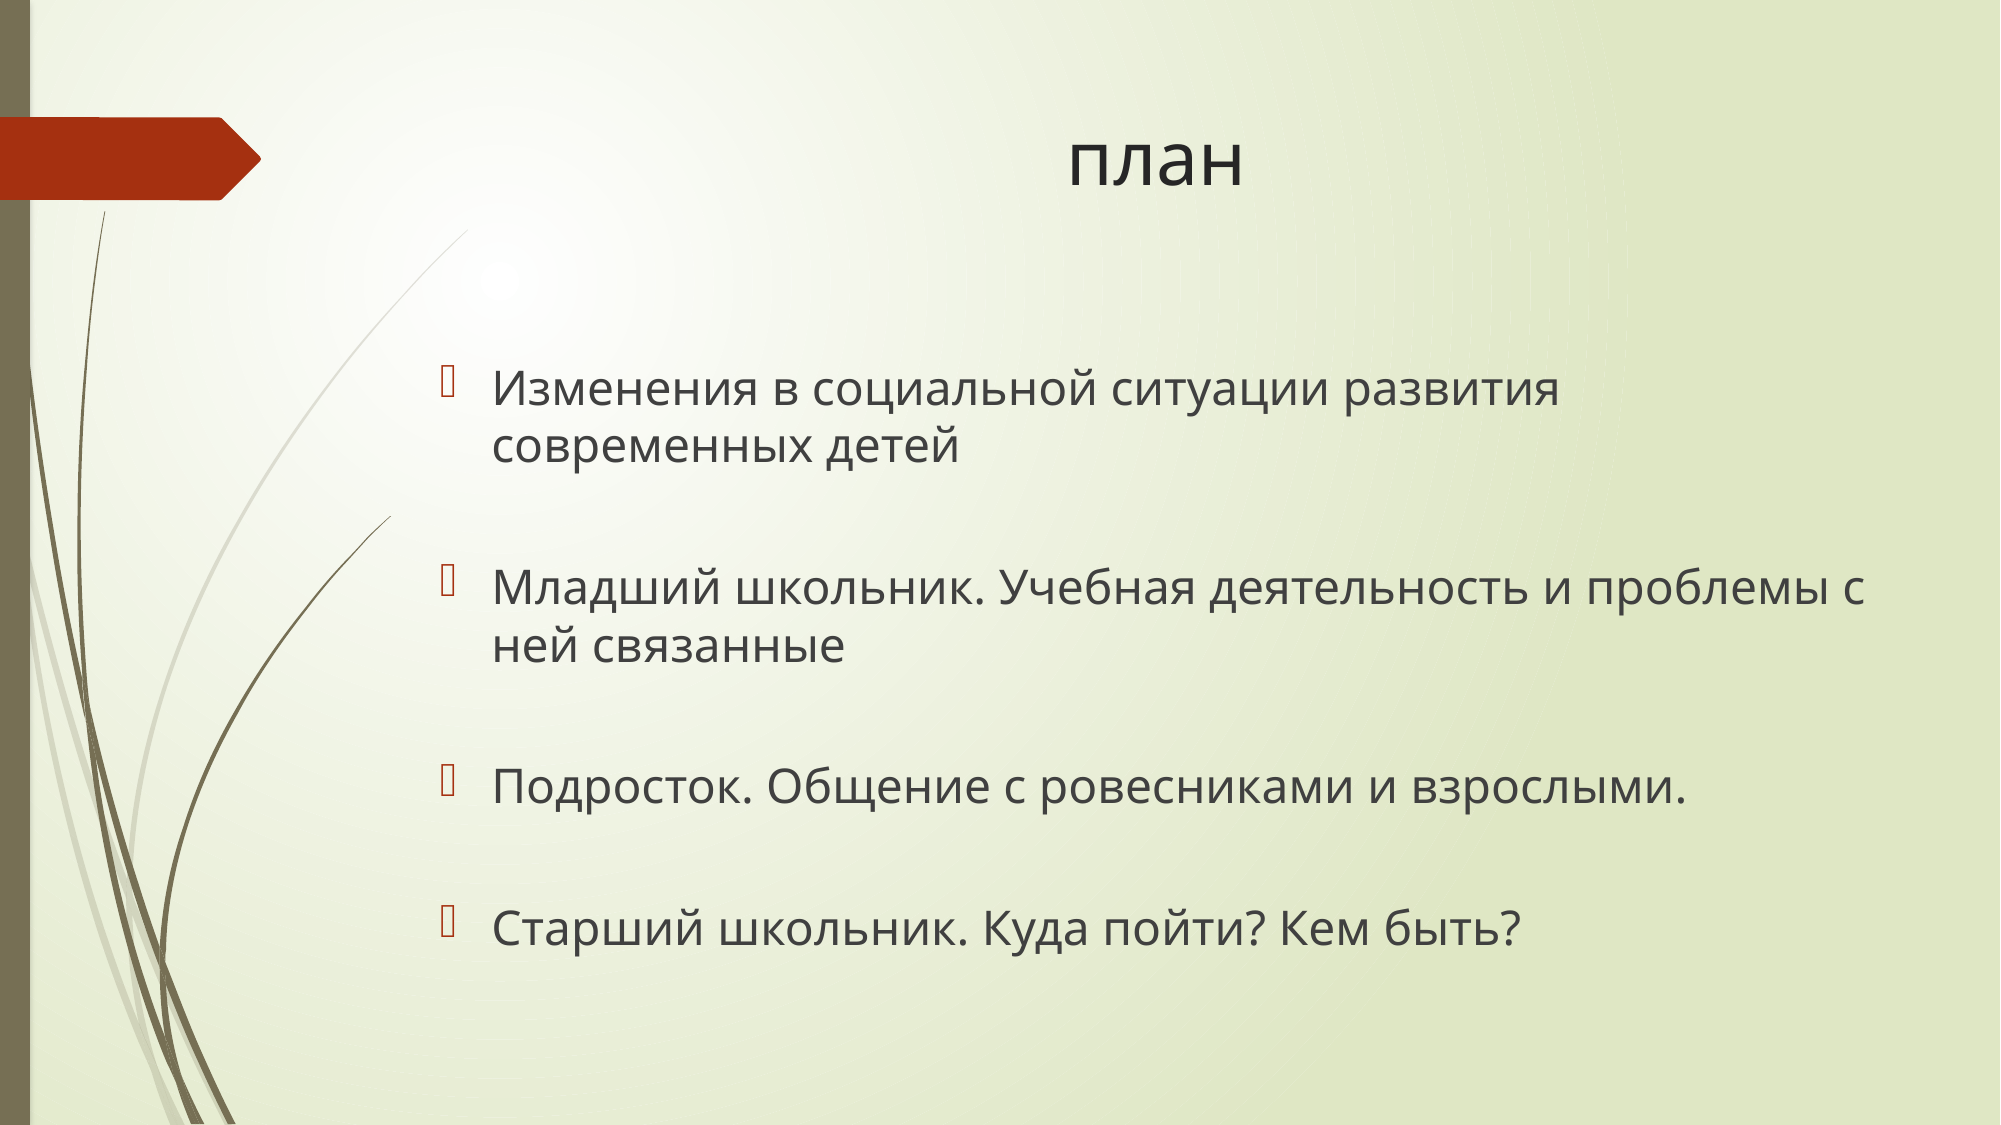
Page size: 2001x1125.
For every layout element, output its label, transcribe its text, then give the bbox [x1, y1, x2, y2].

title план [425, 102, 1888, 313]
list Изменения в социальной ситуации развития современных детей Младший школьник. Учебная деятельность и проблемы с ней связанные Подросток. Общение с ровесниками и взрослыми. Старший школьник. Куда пойти? Кем быть? [424, 350, 1888, 970]
